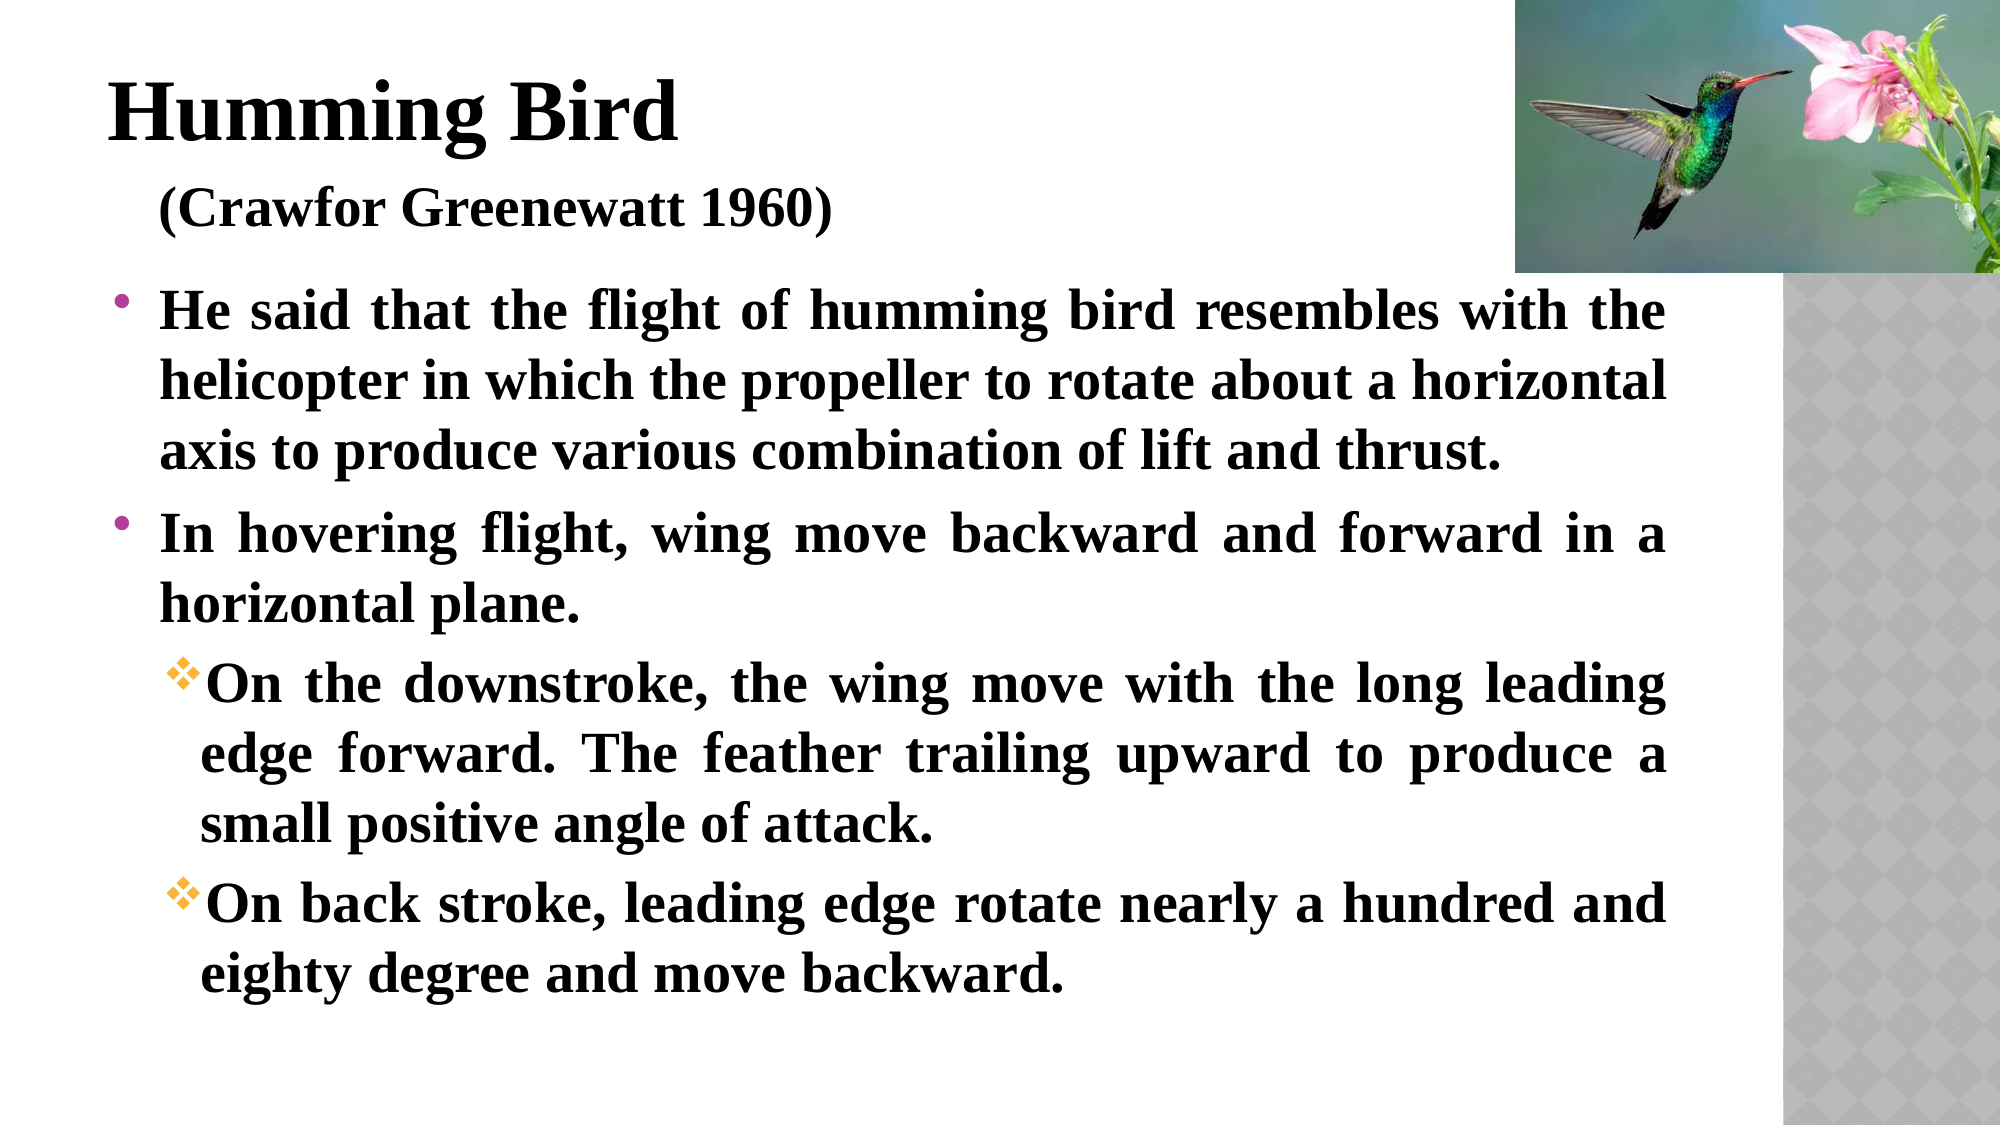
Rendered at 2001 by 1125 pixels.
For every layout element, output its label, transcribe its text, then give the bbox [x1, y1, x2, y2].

title Humming Bird (Crawfor Greenewatt 1960) [99, 52, 1508, 240]
list He said that the flight of humming bird resembles with the helicopter in which the propeller to rotate about a horizontal axis to produce various combination of lift and thrust. In hovering flight, wing move backward and forward in a horizontal plane. On the downstroke, the wing move with the long leading edge forward. The feather trailing upward to produce a small positive angle of attack. On back stroke, leading edge rotate nearly a hundred and eighty degree and move backward. [99, 264, 1684, 1059]
picture [1514, 0, 2000, 273]
